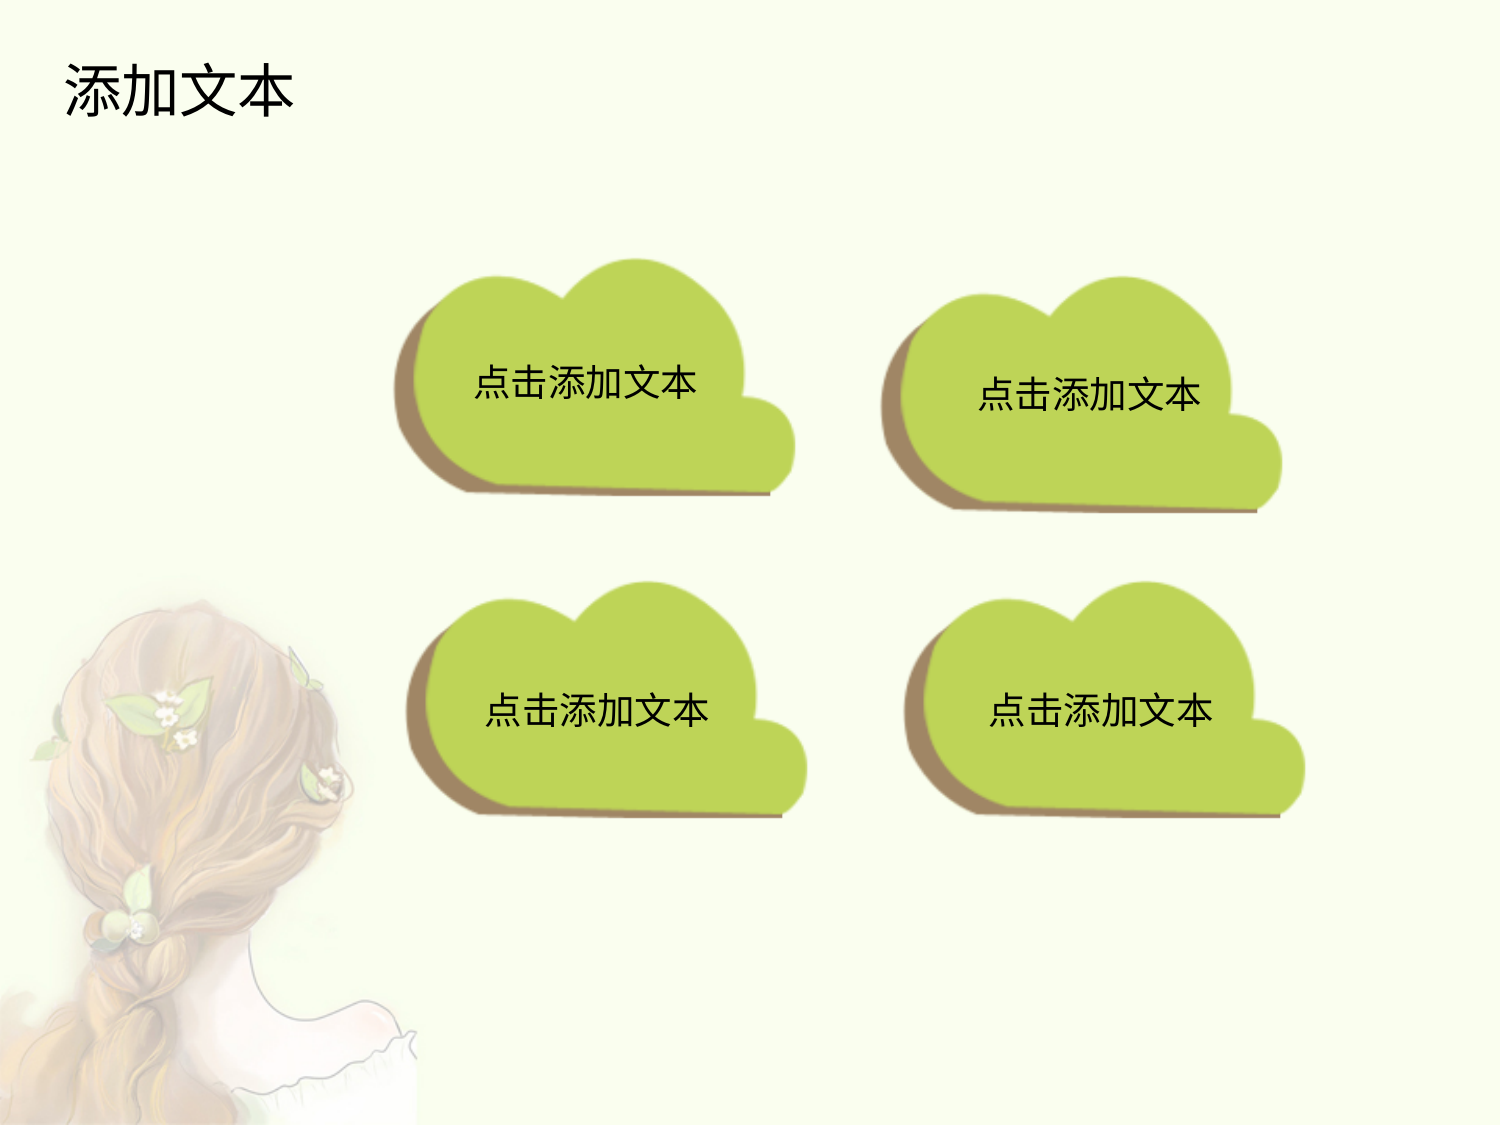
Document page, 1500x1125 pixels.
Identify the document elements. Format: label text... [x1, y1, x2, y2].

picture [0, 0, 1500, 1125]
text_box 添加文本 [48, 46, 312, 132]
